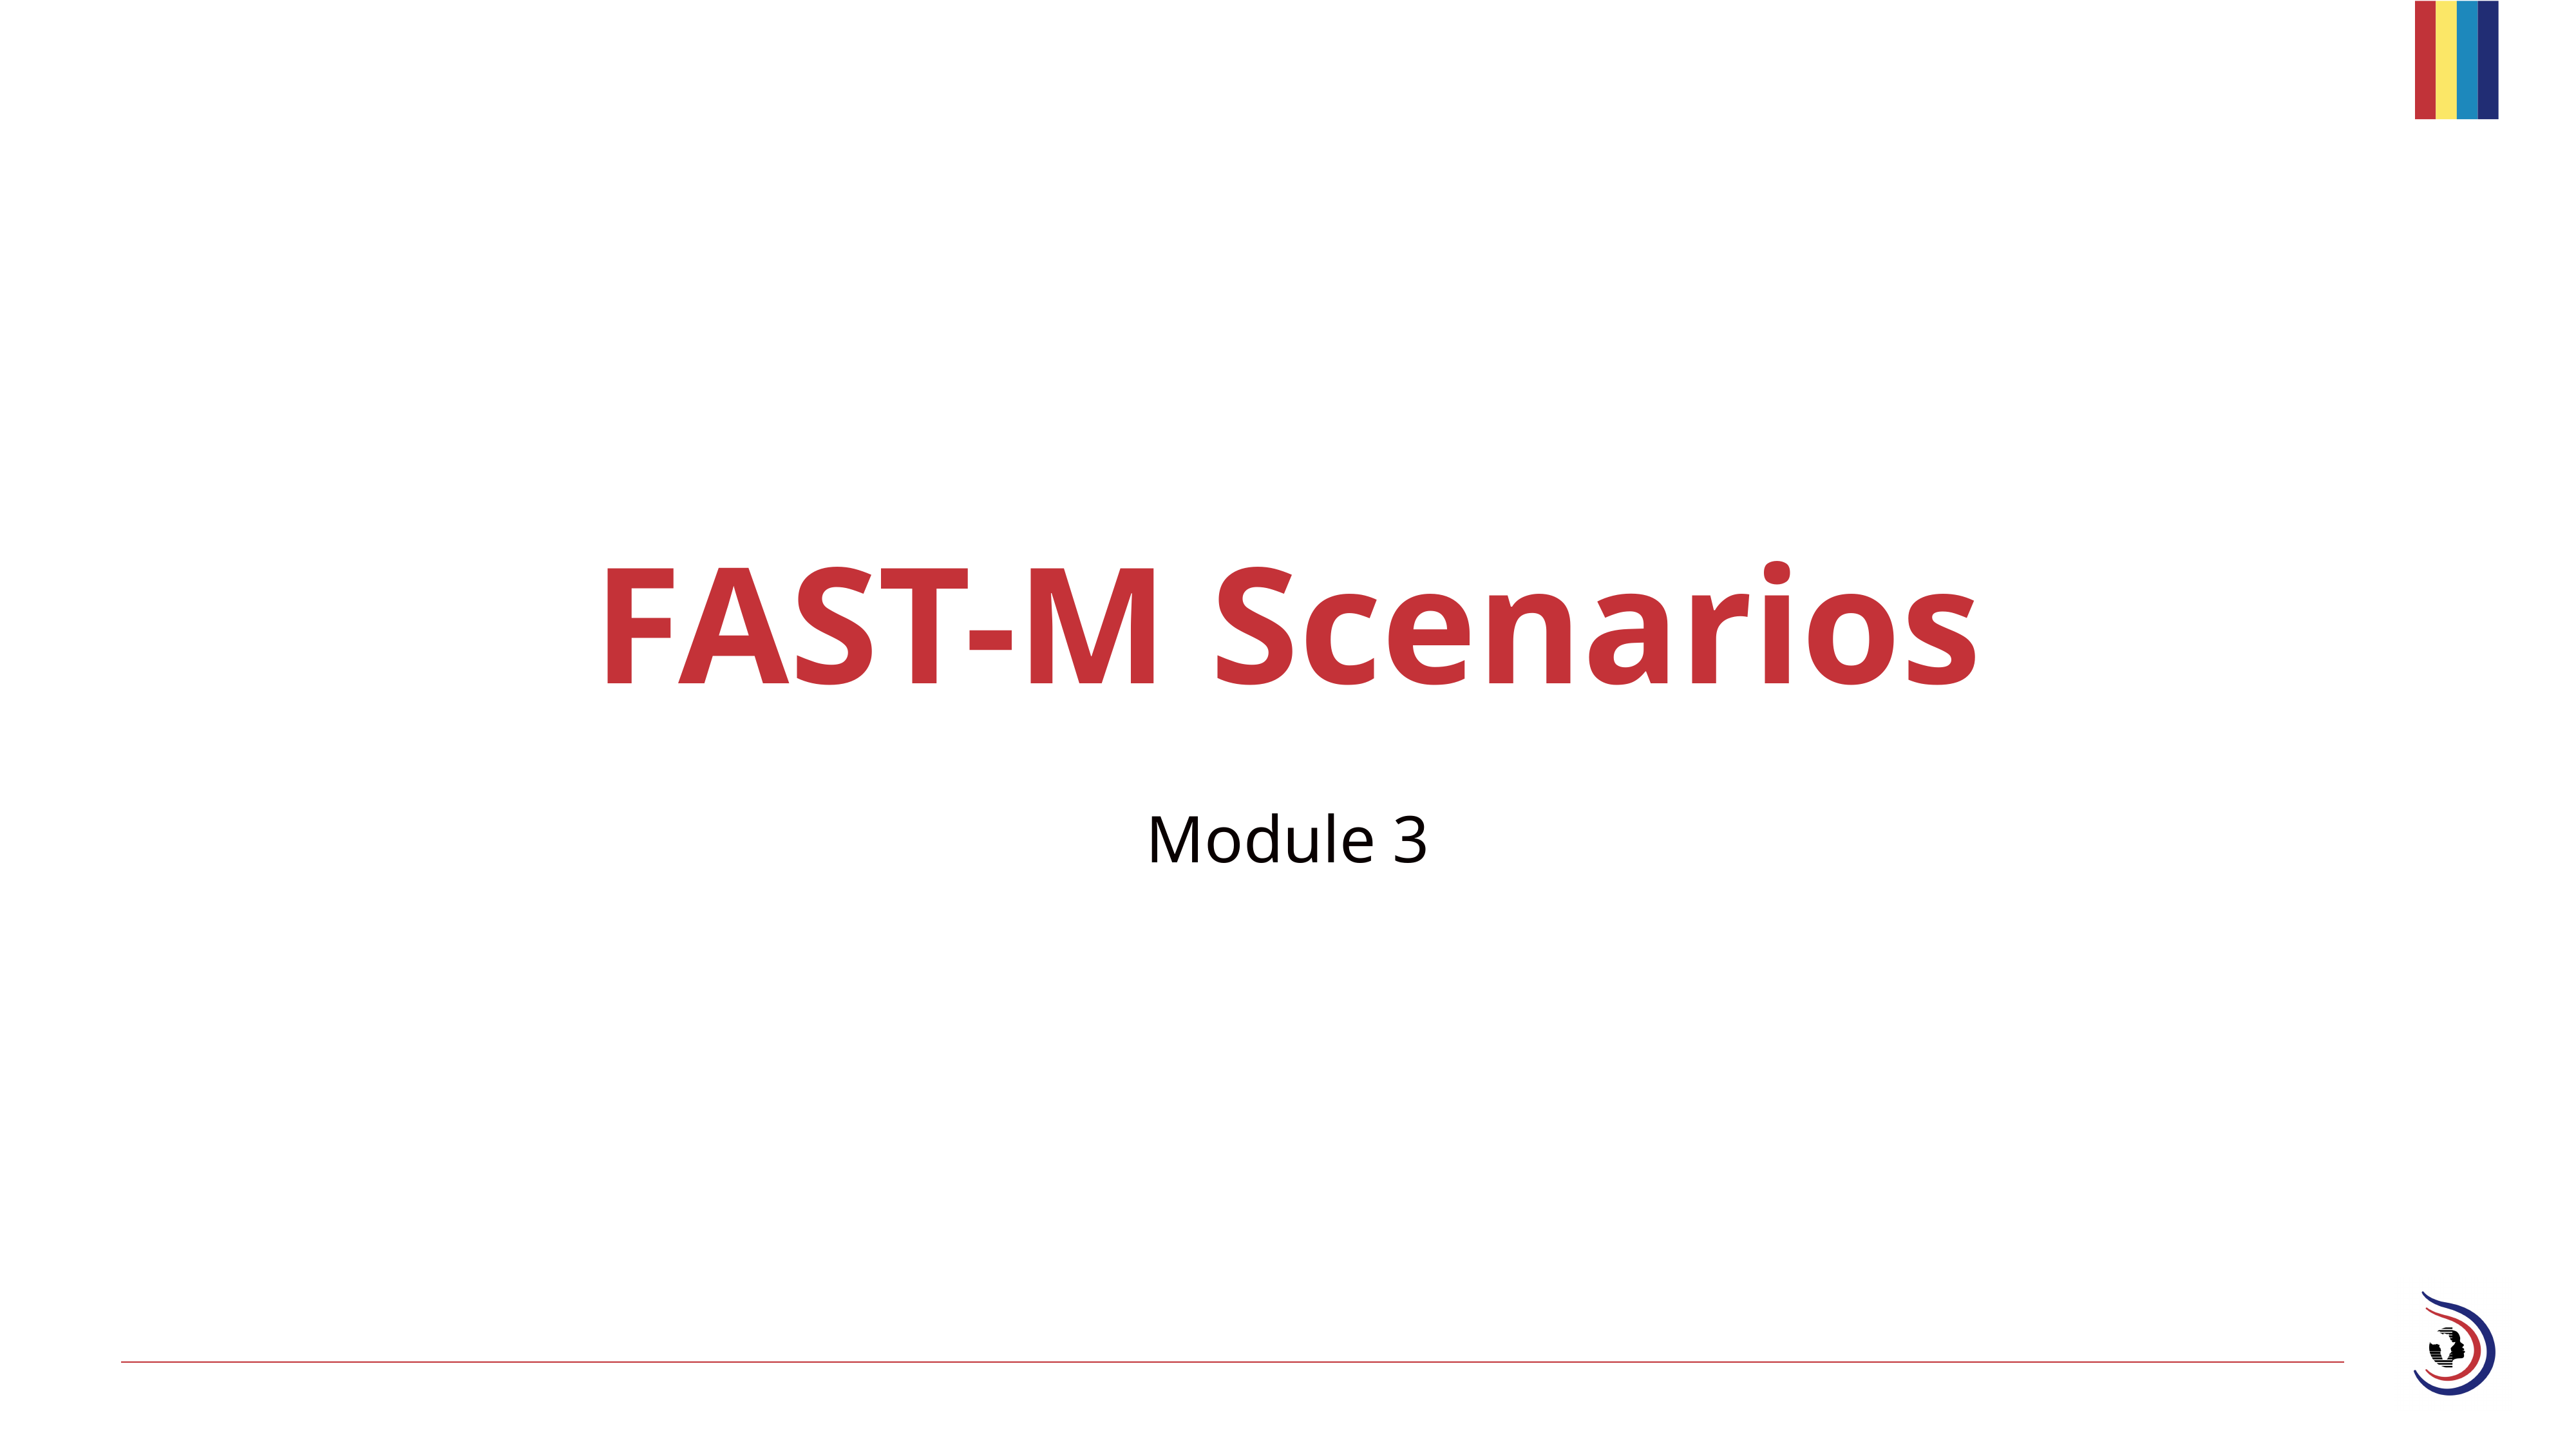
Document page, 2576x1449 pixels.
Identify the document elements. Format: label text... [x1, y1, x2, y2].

subtitle Module 3 [322, 761, 2254, 1111]
title FAST-M Scenarios [322, 237, 2254, 742]
picture [2394, 1277, 2512, 1411]
